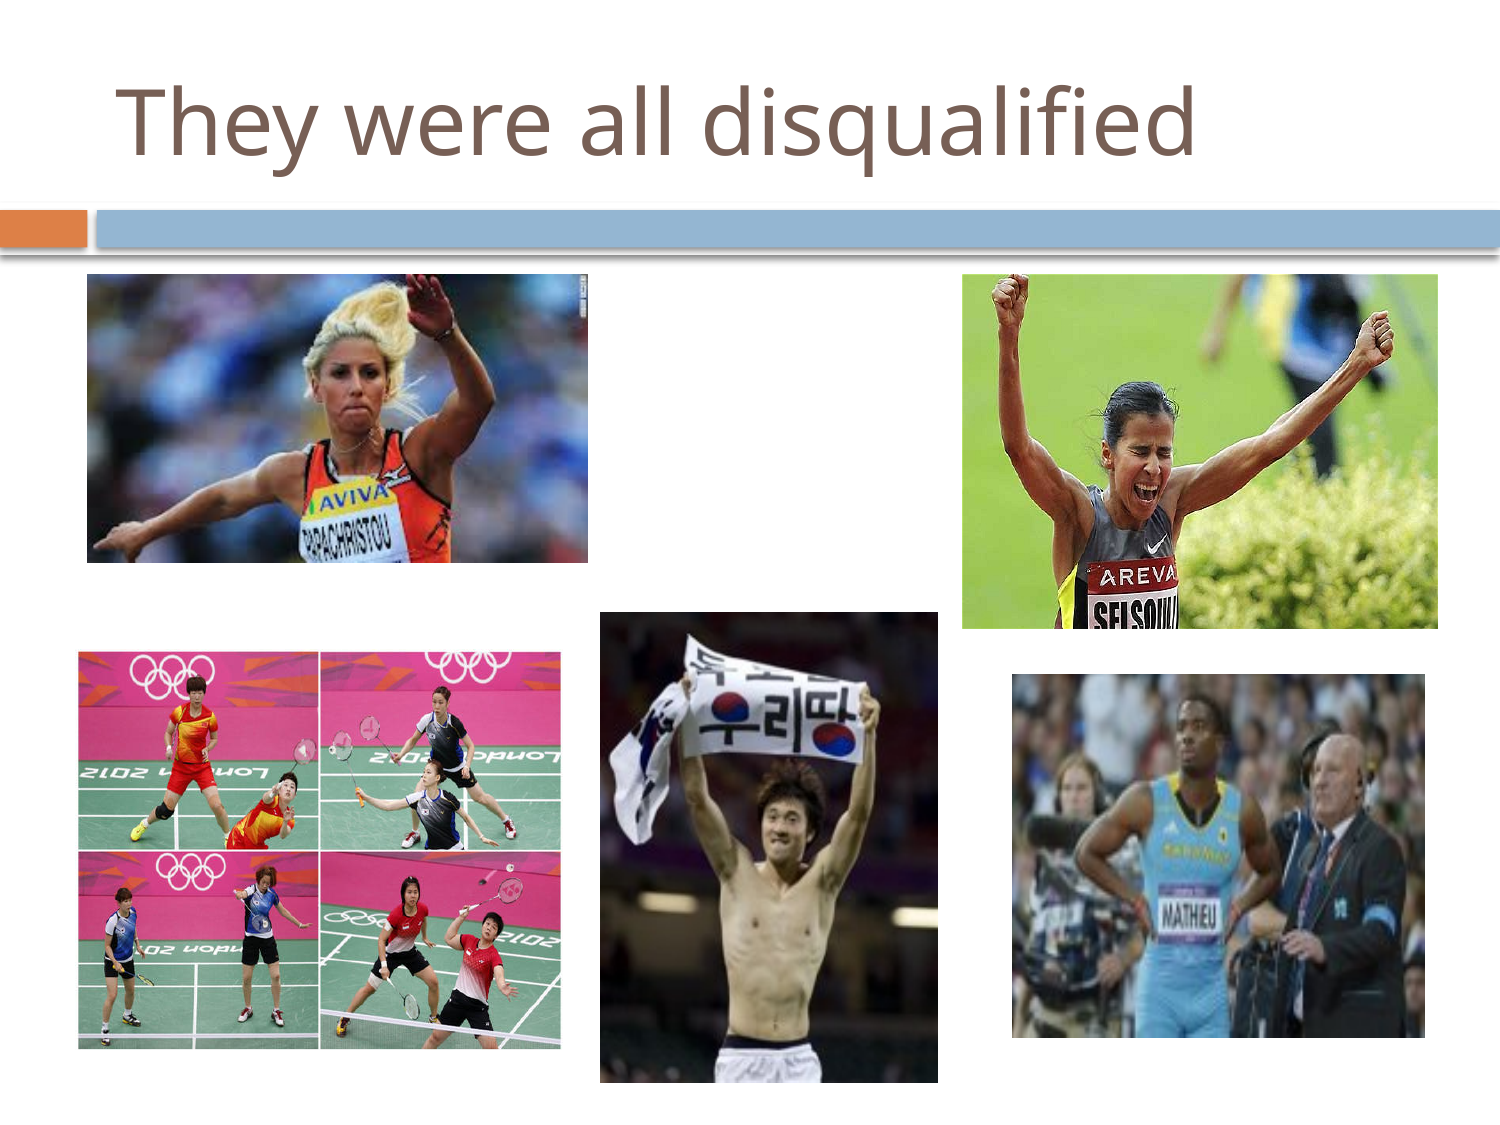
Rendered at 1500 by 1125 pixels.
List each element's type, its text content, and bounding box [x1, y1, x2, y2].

picture [599, 612, 938, 1084]
picture [1012, 674, 1426, 1038]
picture [87, 274, 588, 563]
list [74, 649, 563, 1051]
title They were all disqualified [100, 37, 1438, 200]
picture [962, 274, 1438, 629]
